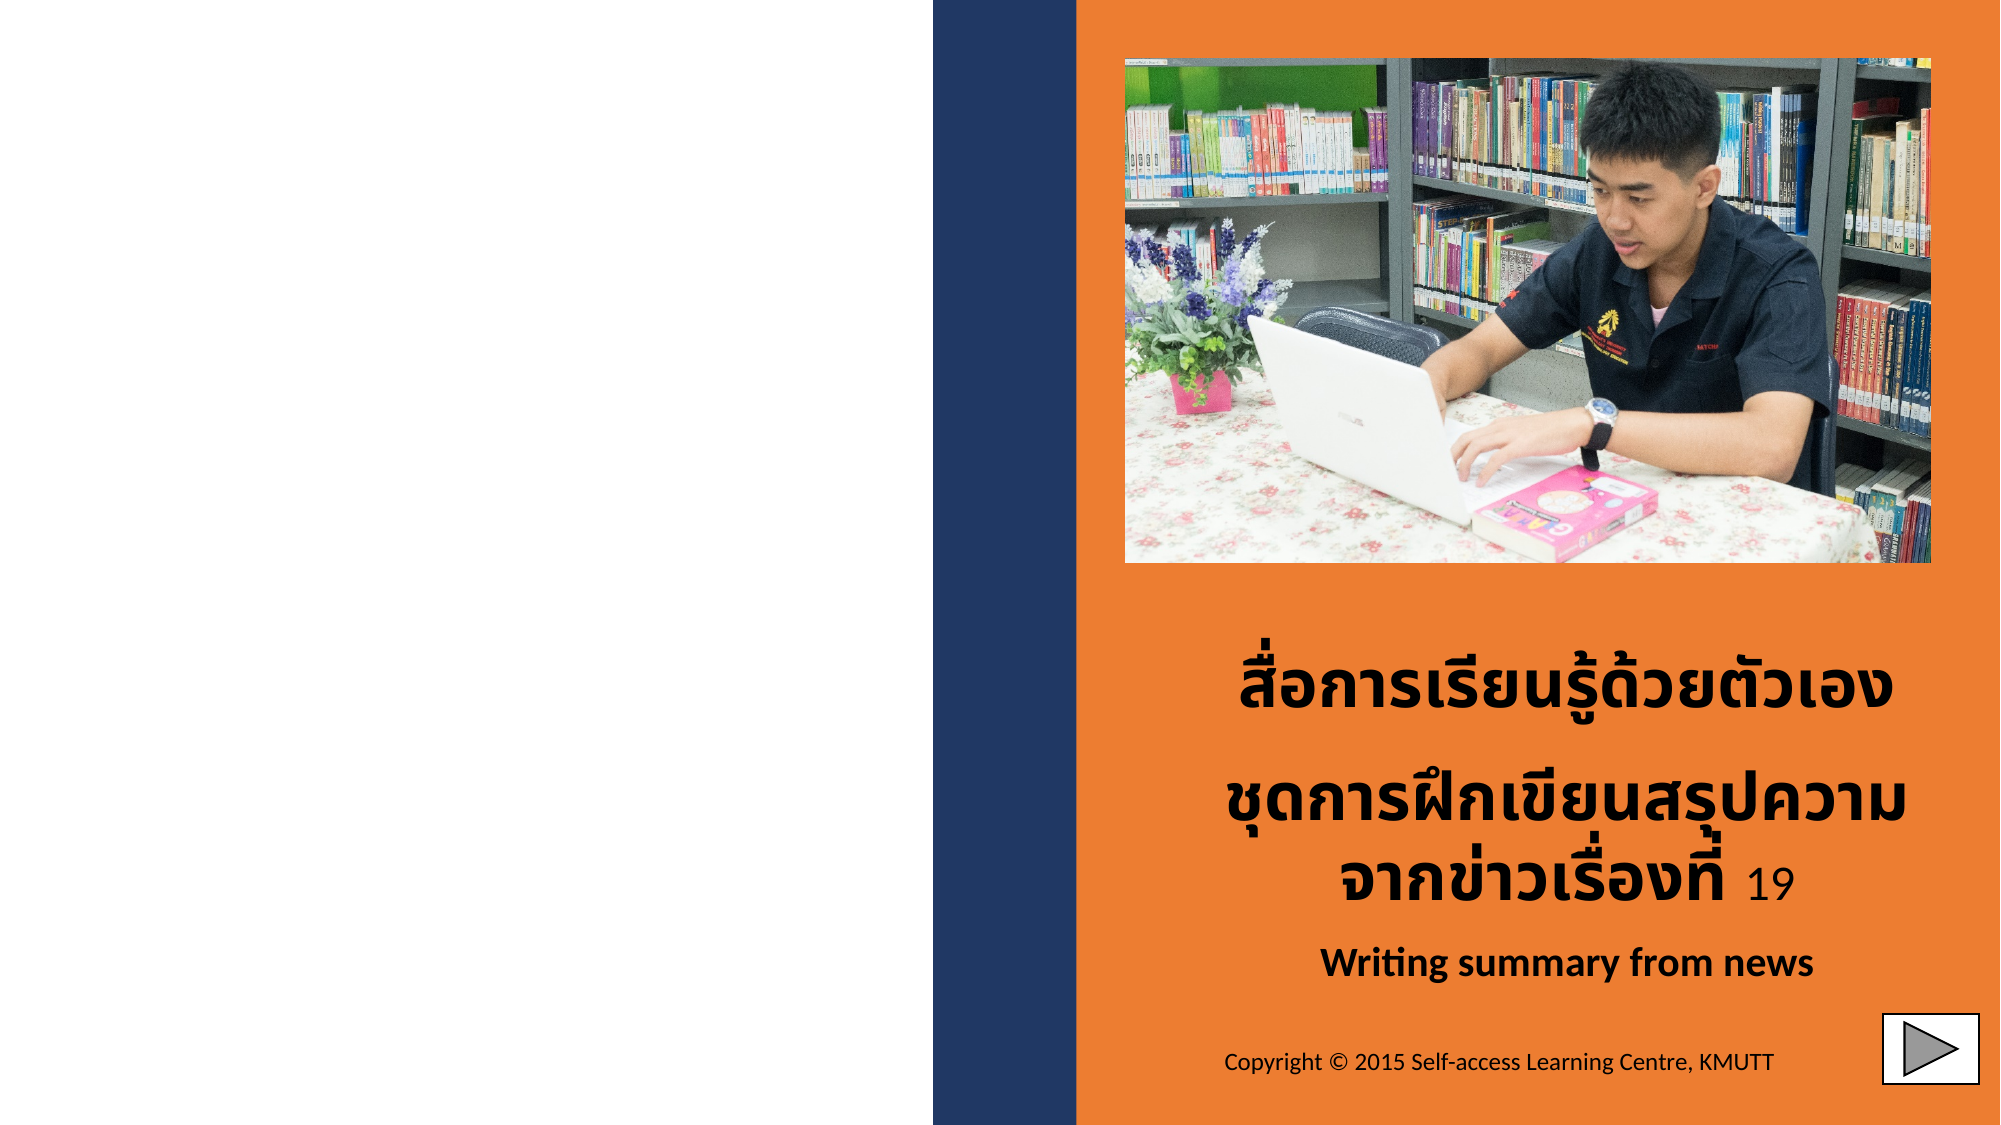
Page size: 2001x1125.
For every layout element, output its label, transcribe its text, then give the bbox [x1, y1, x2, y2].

text_box [1077, 0, 2000, 1125]
text_box Copyright © 2015 Self-access Learning Centre, KMUTT [1207, 1036, 1849, 1084]
text_box [1882, 1013, 1980, 1085]
text_box สื่อการเรียนรู้ด้วยตัวเอง ชุดการฝึกเขียนสรุปความจากข่าวเรื่องที่ 19 Writing summary from news [1203, 632, 1931, 994]
text_box [932, 0, 1077, 1125]
picture [1125, 58, 1931, 563]
